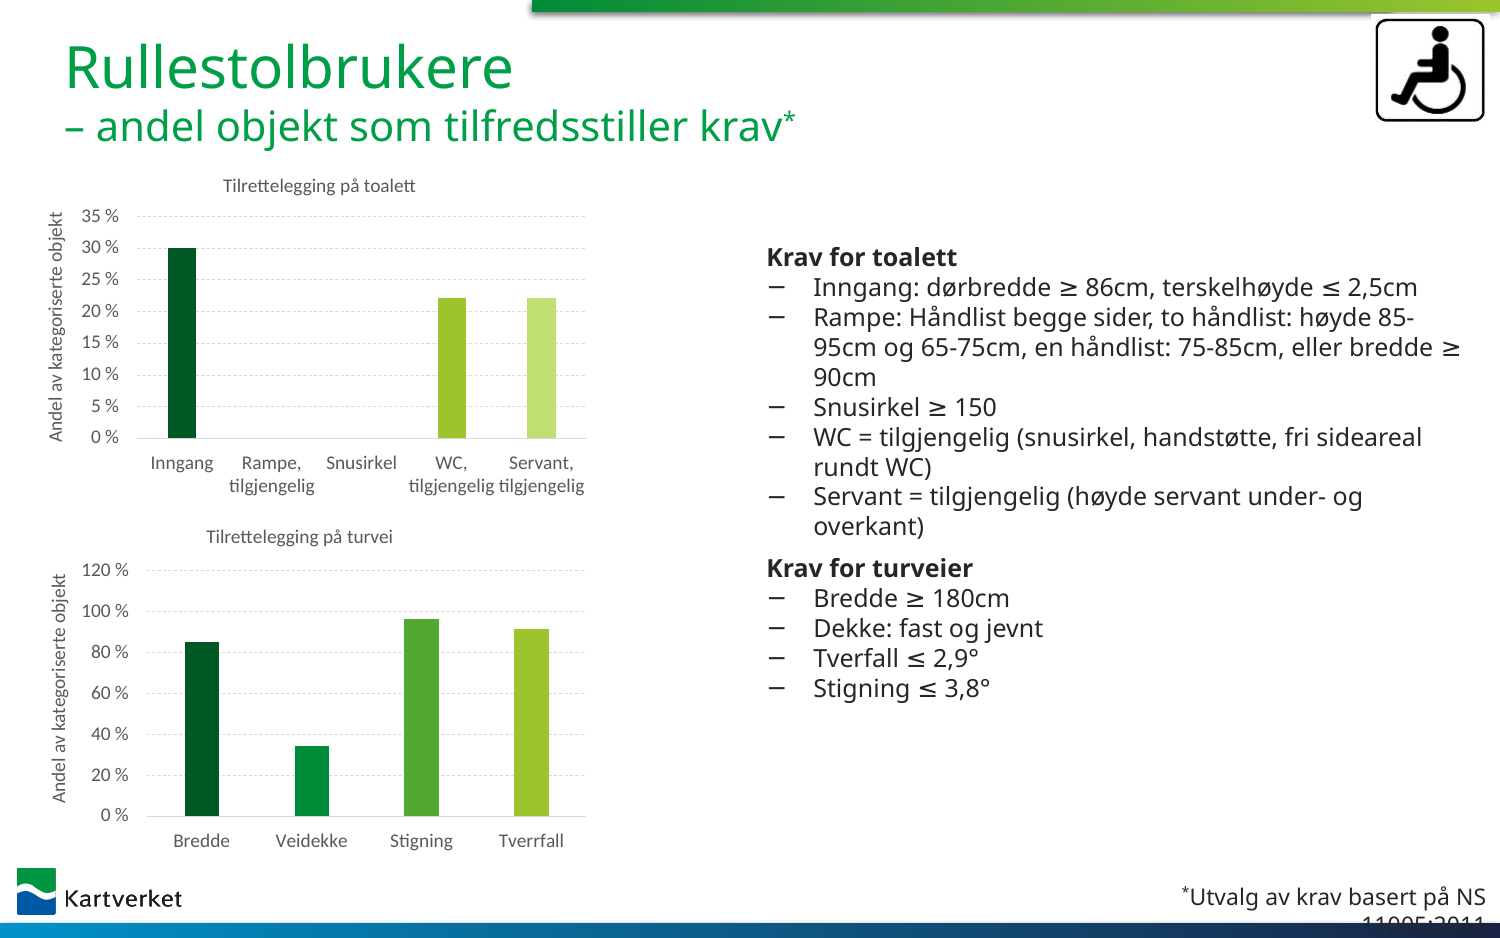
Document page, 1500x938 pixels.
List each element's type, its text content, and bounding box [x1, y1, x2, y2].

picture [41, 166, 598, 505]
picture [41, 520, 598, 859]
picture [1371, 13, 1491, 127]
text_box Krav for turveier Bredde ≥ 180cm Dekke: fast og jevnt Tverfall ≤ 2,9° Stigning ≤ 3,8° [751, 545, 1483, 710]
text_box Krav for toalett Inngang: dørbredde ≥ 86cm, terskelhøyde ≤ 2,5cm Rampe: Håndlist begge sider, to håndlist: høyde 85-95cm og 65-75cm, en håndlist: 75-85cm, eller bredde ≥ 90cm Snusirkel ≥ 150 WC = tilgjengelig (snusirkel, handstøtte, fri sideareal rundt WC) Servant = tilgjengelig (høyde servant under- og overkant) [751, 234, 1483, 545]
text_box *Utvalg av krav basert på NS 11005:2011 [1068, 873, 1500, 938]
text_box Rullestolbrukere – andel objekt som tilfredsstiller krav* [49, 14, 1431, 158]
